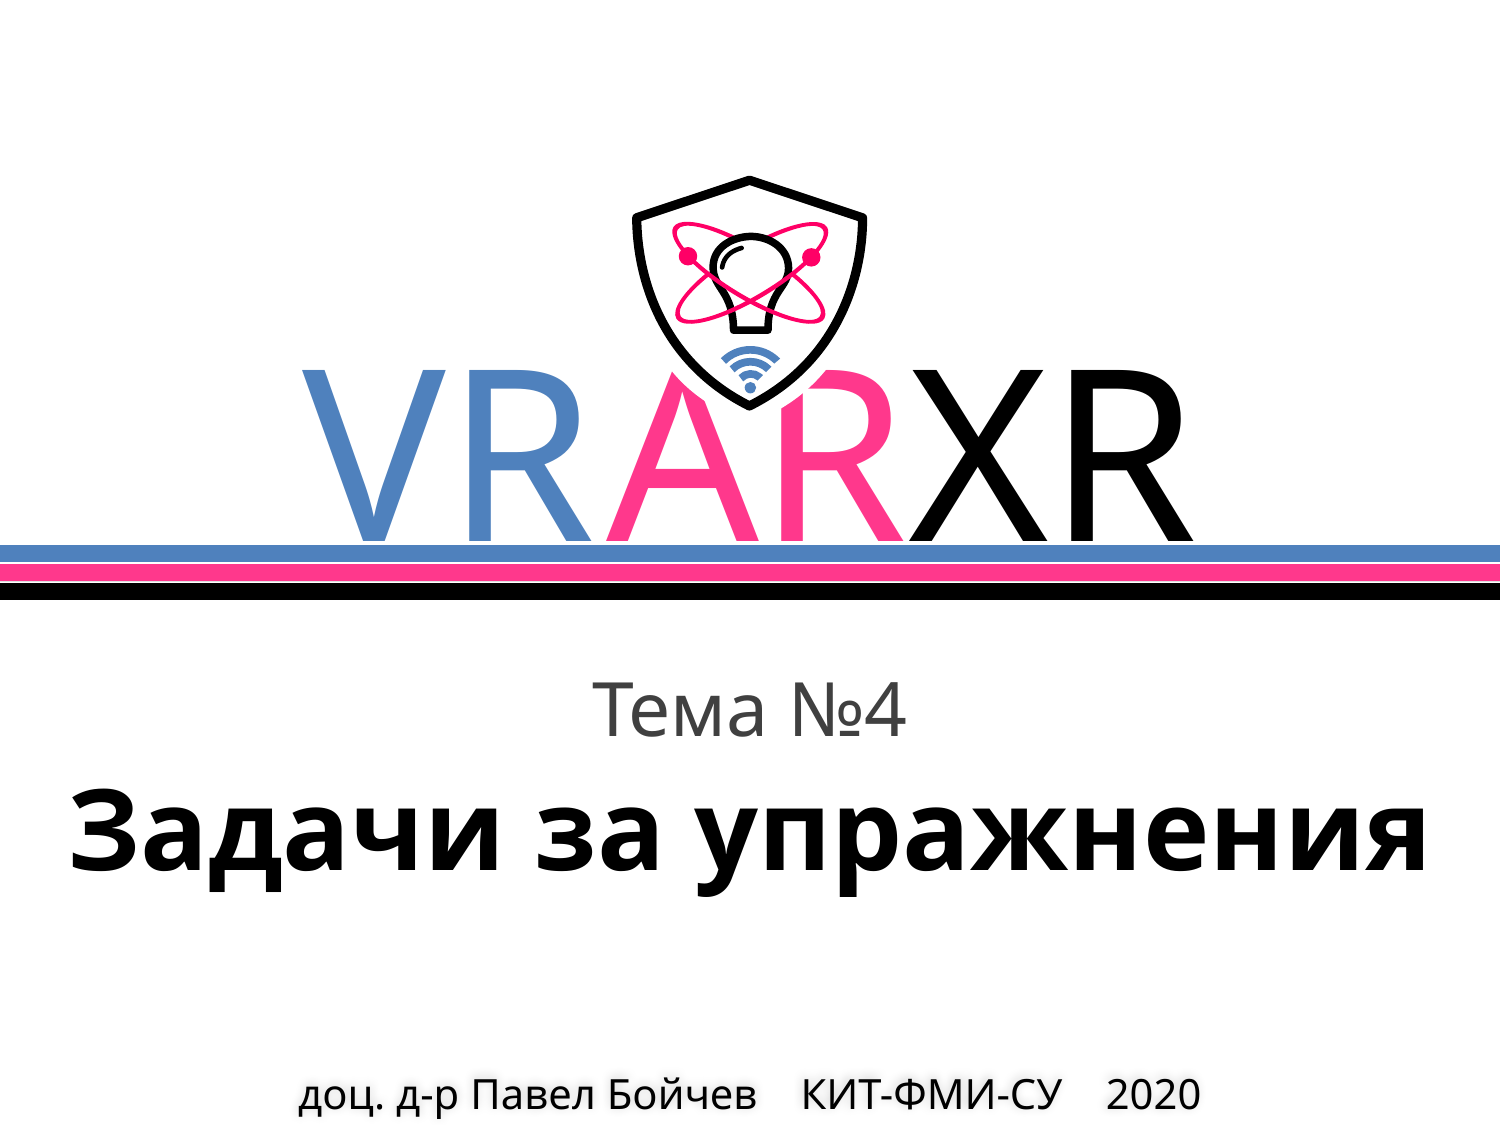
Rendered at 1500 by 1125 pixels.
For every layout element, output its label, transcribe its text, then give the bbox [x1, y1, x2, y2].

list Тема №4 [0, 650, 1500, 763]
list Задачи за упражнения [0, 763, 1500, 888]
title доц. д-р Павел Бойчев КИТ-ФМИ-СУ 2020 [0, 1027, 1500, 1125]
